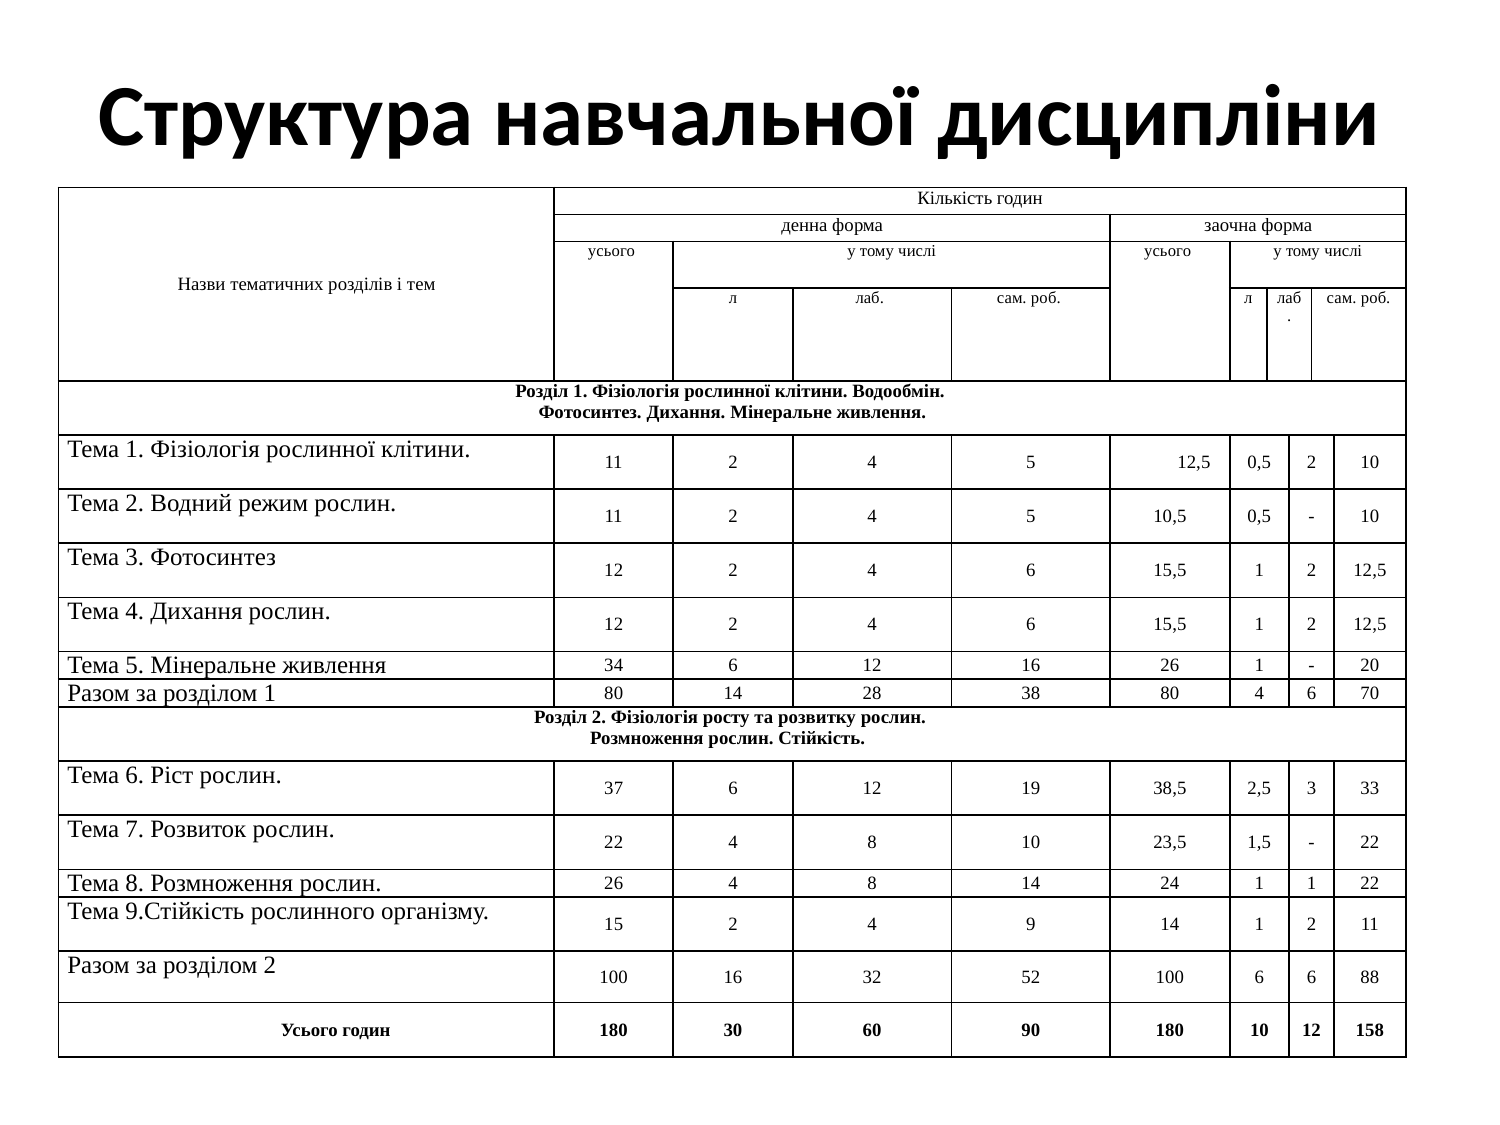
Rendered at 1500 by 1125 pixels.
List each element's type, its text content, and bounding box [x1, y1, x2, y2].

table_cell 12 [794, 652, 951, 678]
table_cell 4 [794, 490, 951, 542]
table_cell 2 [1290, 898, 1333, 950]
table_cell 33 [1335, 762, 1405, 814]
table_cell 1 [1290, 870, 1333, 896]
table_cell 16 [952, 652, 1109, 678]
table_cell 2 [1290, 598, 1333, 651]
table_cell 12 [1290, 1003, 1333, 1056]
table_cell 90 [952, 1003, 1109, 1056]
table_cell усього [555, 242, 672, 380]
table_cell 16 [674, 952, 792, 1002]
table_cell Разом за розділом 2 [59, 952, 553, 1002]
table_cell Тема 4. Дихання рослин. [59, 598, 553, 651]
table_cell 4 [674, 870, 792, 896]
table_header Назви тематичних розділів і тем [59, 188, 553, 380]
table_cell 32 [794, 952, 951, 1002]
table_cell 8 [794, 816, 951, 869]
table_cell 12,5 [1335, 544, 1405, 597]
table_cell 22 [555, 816, 672, 869]
table_cell 37 [555, 762, 672, 814]
table_cell Тема 8. Розмноження рослин. [59, 870, 553, 896]
table_cell 12 [555, 544, 672, 597]
table_cell 80 [555, 680, 672, 706]
table_cell Тема 3. Фотосинтез [59, 544, 553, 597]
table_cell 100 [555, 952, 672, 1002]
table_cell у тому числі [674, 242, 1109, 287]
table_cell 38,5 [1111, 762, 1229, 814]
table_cell л [674, 289, 792, 380]
table_cell 158 [1335, 1003, 1405, 1056]
table_cell 0,5 [1231, 436, 1288, 488]
table_cell 80 [1111, 680, 1229, 706]
table_cell 26 [1111, 652, 1229, 678]
table_cell 180 [1111, 1003, 1229, 1056]
table_cell усього [1111, 242, 1229, 380]
table_cell 12 [794, 762, 951, 814]
table_cell 2 [674, 544, 792, 597]
table_cell Усього годин [59, 1003, 553, 1056]
table_cell 2 [1290, 436, 1333, 488]
table_cell 11 [555, 436, 672, 488]
table_cell 28 [794, 680, 951, 706]
table_cell 14 [674, 680, 792, 706]
table_cell 30 [674, 1003, 792, 1056]
table_cell 6 [1290, 952, 1333, 1002]
table_cell 6 [1231, 952, 1288, 1002]
table_cell 12,5 [1111, 436, 1229, 488]
table_cell 14 [952, 870, 1109, 896]
table_cell 1 [1231, 652, 1288, 678]
table_cell 10 [952, 816, 1109, 869]
title Структура навчальної дисципліни [75, 45, 1425, 176]
table_cell 4 [794, 898, 951, 950]
table_cell 10 [1231, 1003, 1288, 1056]
table_cell 38 [952, 680, 1109, 706]
table_cell лаб. [794, 289, 951, 380]
table_cell Розділ 1. Фізіологія рослинної клітини. Водообмін. Фотосинтез. Дихання. Мінеральне живлення. [59, 382, 1405, 434]
table_cell 2 [674, 490, 792, 542]
table_cell 1 [1231, 870, 1288, 896]
table_cell 5 [952, 436, 1109, 488]
table_cell 2 [674, 598, 792, 651]
table_cell Тема 6. Ріст рослин. [59, 762, 553, 814]
table_cell 6 [1290, 680, 1333, 706]
table_cell 15 [555, 898, 672, 950]
table_cell Тема 9.Стійкість рослинного організму. [59, 898, 553, 950]
table_cell Розділ 2. Фізіологія росту та розвитку рослин. Розмноження рослин. Стійкість. [59, 708, 1405, 760]
table_cell 22 [1335, 870, 1405, 896]
table_cell 1 [1231, 544, 1288, 597]
table_cell 4 [794, 436, 951, 488]
table_cell 1 [1231, 598, 1288, 651]
table_cell сам. роб. [952, 289, 1109, 380]
table_cell 15,5 [1111, 598, 1229, 651]
table_cell 100 [1111, 952, 1229, 1002]
table_cell у тому числі [1231, 242, 1405, 287]
table_cell 2 [674, 898, 792, 950]
table_cell Разом за розділом 1 [59, 680, 553, 706]
table_cell 70 [1335, 680, 1405, 706]
table_cell 6 [674, 652, 792, 678]
table_cell 11 [1335, 898, 1405, 950]
table_cell 2 [674, 436, 792, 488]
table_cell 11 [555, 490, 672, 542]
table_header Кількість годин [555, 188, 1405, 214]
table_cell - [1290, 652, 1333, 678]
table_cell 23,5 [1111, 816, 1229, 869]
table_cell заочна форма [1111, 215, 1405, 241]
table_cell 2,5 [1231, 762, 1288, 814]
table_cell 1,5 [1231, 816, 1288, 869]
table_cell - [1290, 816, 1333, 869]
table_cell 12 [555, 598, 672, 651]
table_cell 10,5 [1111, 490, 1229, 542]
table_cell 6 [952, 544, 1109, 597]
table_cell - [1290, 490, 1333, 542]
table_cell 52 [952, 952, 1109, 1002]
table_cell 3 [1290, 762, 1333, 814]
table_cell 22 [1335, 816, 1405, 869]
table_cell 5 [952, 490, 1109, 542]
table_cell 12,5 [1335, 598, 1405, 651]
table_cell 26 [555, 870, 672, 896]
table_cell 34 [555, 652, 672, 678]
table_cell Тема 5. Мінеральне живлення [59, 652, 553, 678]
table_cell 20 [1335, 652, 1405, 678]
table_cell 8 [794, 870, 951, 896]
table_cell 6 [952, 598, 1109, 651]
table_cell 10 [1335, 436, 1405, 488]
table_cell 14 [1111, 898, 1229, 950]
table_cell 10 [1335, 490, 1405, 542]
table_cell 4 [674, 816, 792, 869]
table_cell 60 [794, 1003, 951, 1056]
table_cell 4 [794, 598, 951, 651]
table_cell 19 [952, 762, 1109, 814]
table_cell л [1231, 289, 1266, 380]
table_cell 4 [1231, 680, 1288, 706]
table_cell 2 [1290, 544, 1333, 597]
table_cell 180 [555, 1003, 672, 1056]
table_cell 0,5 [1231, 490, 1288, 542]
table_cell лаб. [1268, 289, 1311, 380]
table_cell Тема 7. Розвиток рослин. [59, 816, 553, 869]
table_cell денна форма [555, 215, 1109, 241]
table_cell 9 [952, 898, 1109, 950]
table_cell 15,5 [1111, 544, 1229, 597]
table_cell сам. роб. [1312, 289, 1405, 380]
table_cell Тема 2. Водний режим рослин. [59, 490, 553, 542]
table_cell 4 [794, 544, 951, 597]
table_cell 24 [1111, 870, 1229, 896]
table_cell Тема 1. Фізіологія рослинної клітини. [59, 436, 553, 488]
table_cell 1 [1231, 898, 1288, 950]
table_cell 88 [1335, 952, 1405, 1002]
table_cell 6 [674, 762, 792, 814]
